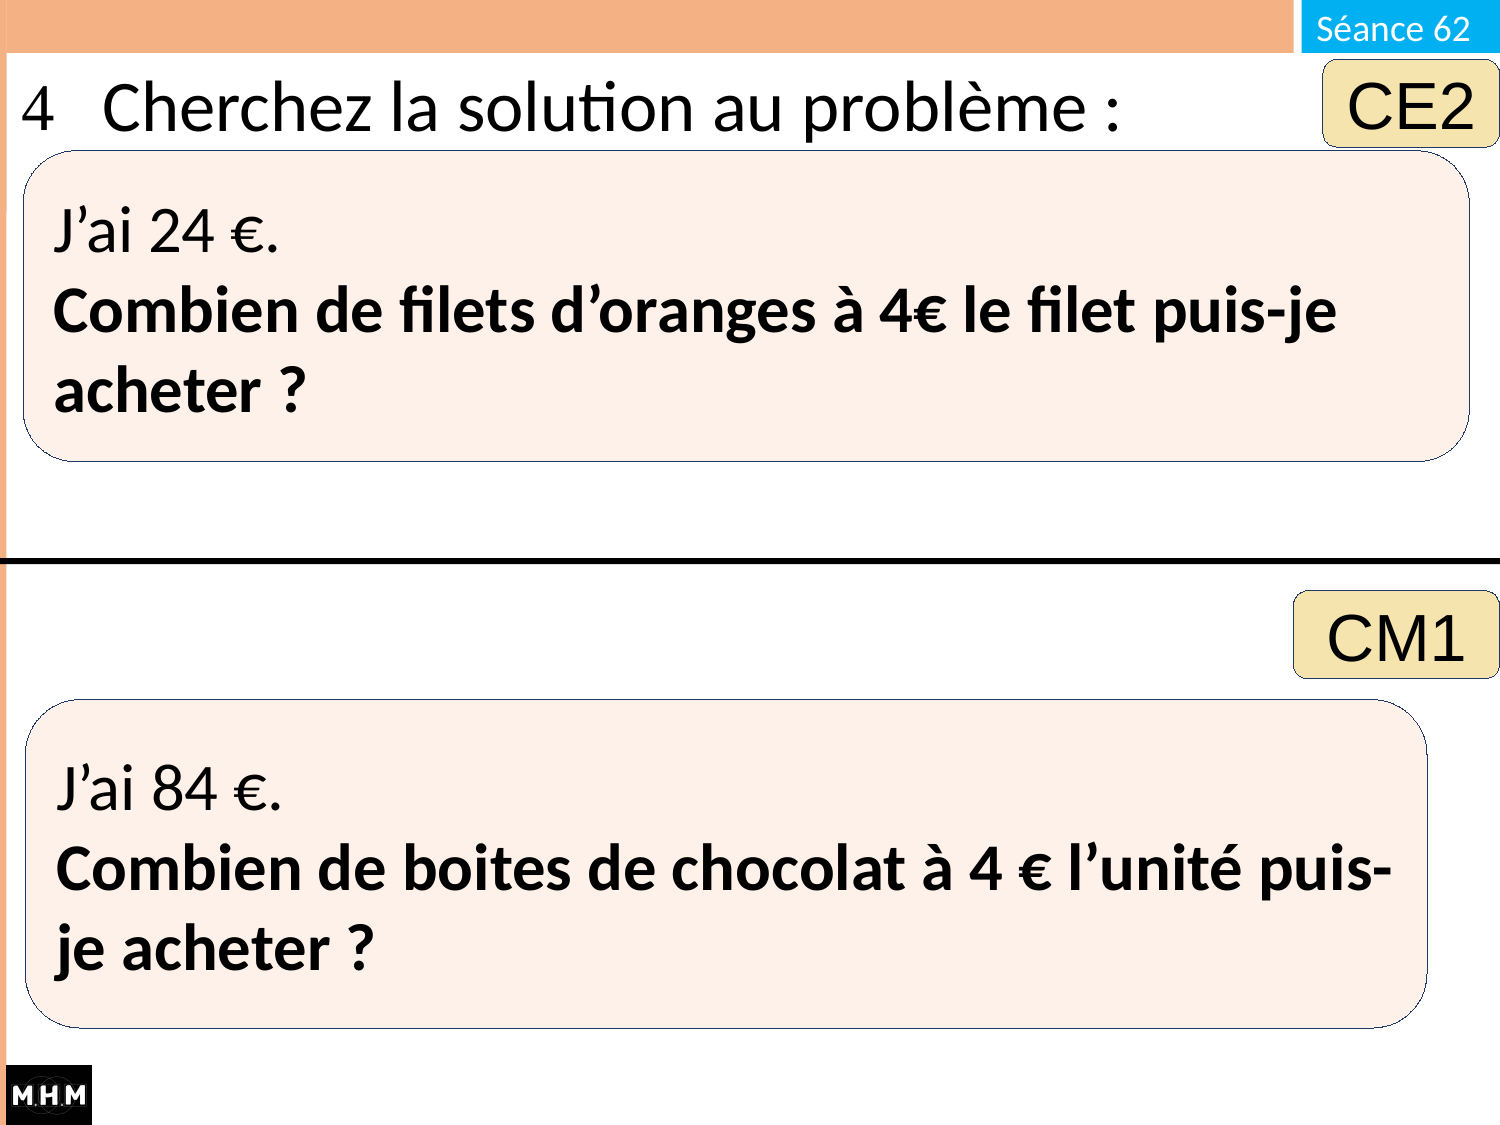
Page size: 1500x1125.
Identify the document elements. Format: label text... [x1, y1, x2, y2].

picture [6, 1065, 92, 1125]
text_box J’ai 24 €. Combien de filets d’oranges à 4€ le filet puis-je acheter ? [23, 150, 1470, 462]
text_box CE2 [1322, 59, 1500, 148]
title Cherchez la solution au problème : [87, 32, 1381, 150]
text_box [121, 462, 1128, 561]
text_box J’ai 84 €. Combien de boites de chocolat à 4 € l’unité puis-je acheter ? [25, 699, 1428, 1029]
text_box [121, 562, 1128, 699]
text_box CM1 [1293, 590, 1500, 679]
